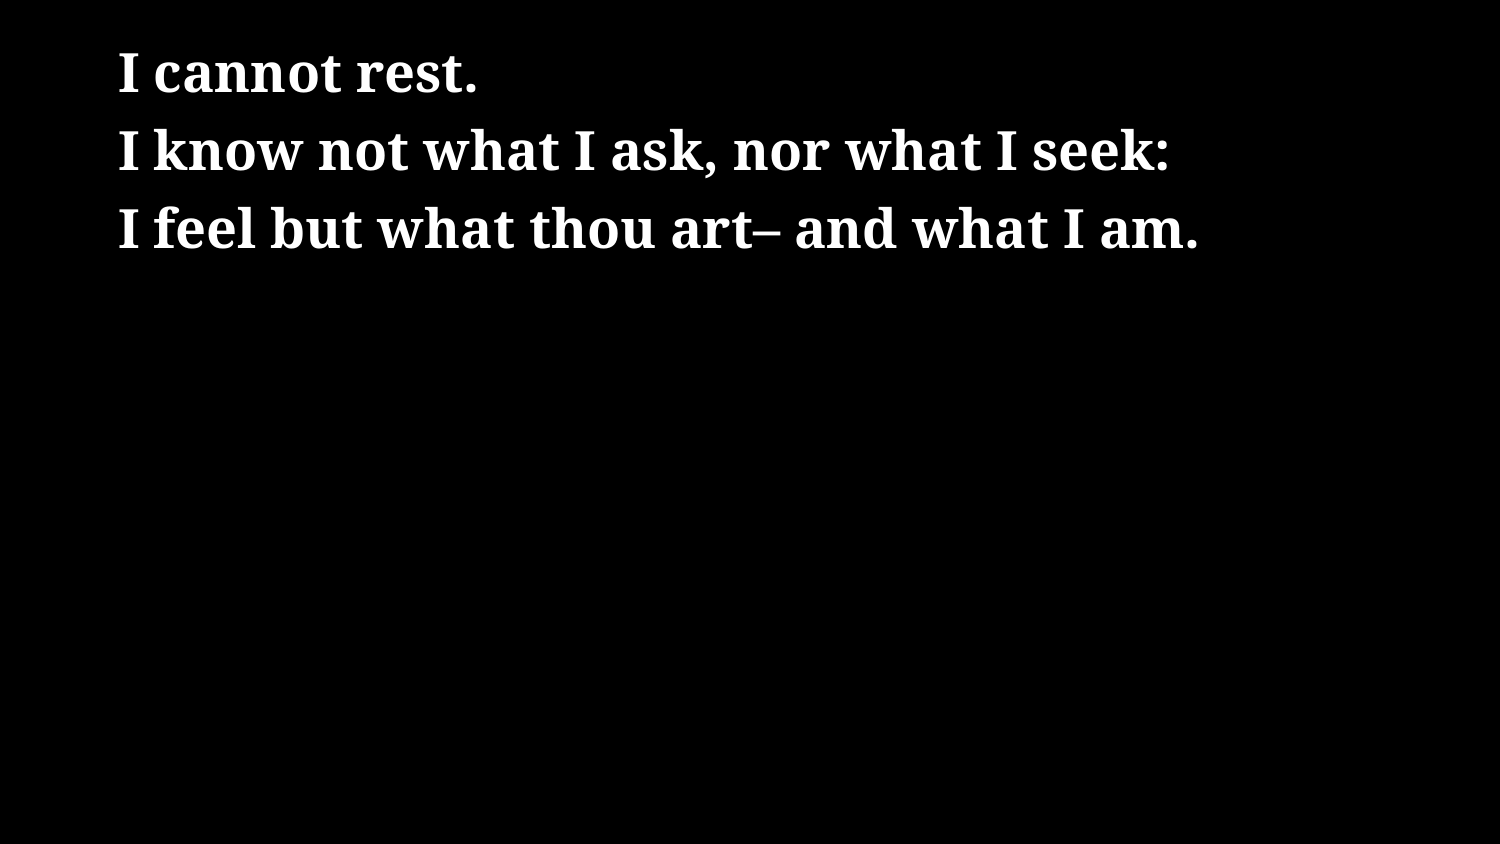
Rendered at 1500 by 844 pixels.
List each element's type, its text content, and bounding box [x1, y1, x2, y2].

title I cannot rest. I know not what I ask, nor what I seek: I feel but what thou art– and what I am. [103, 17, 1397, 299]
